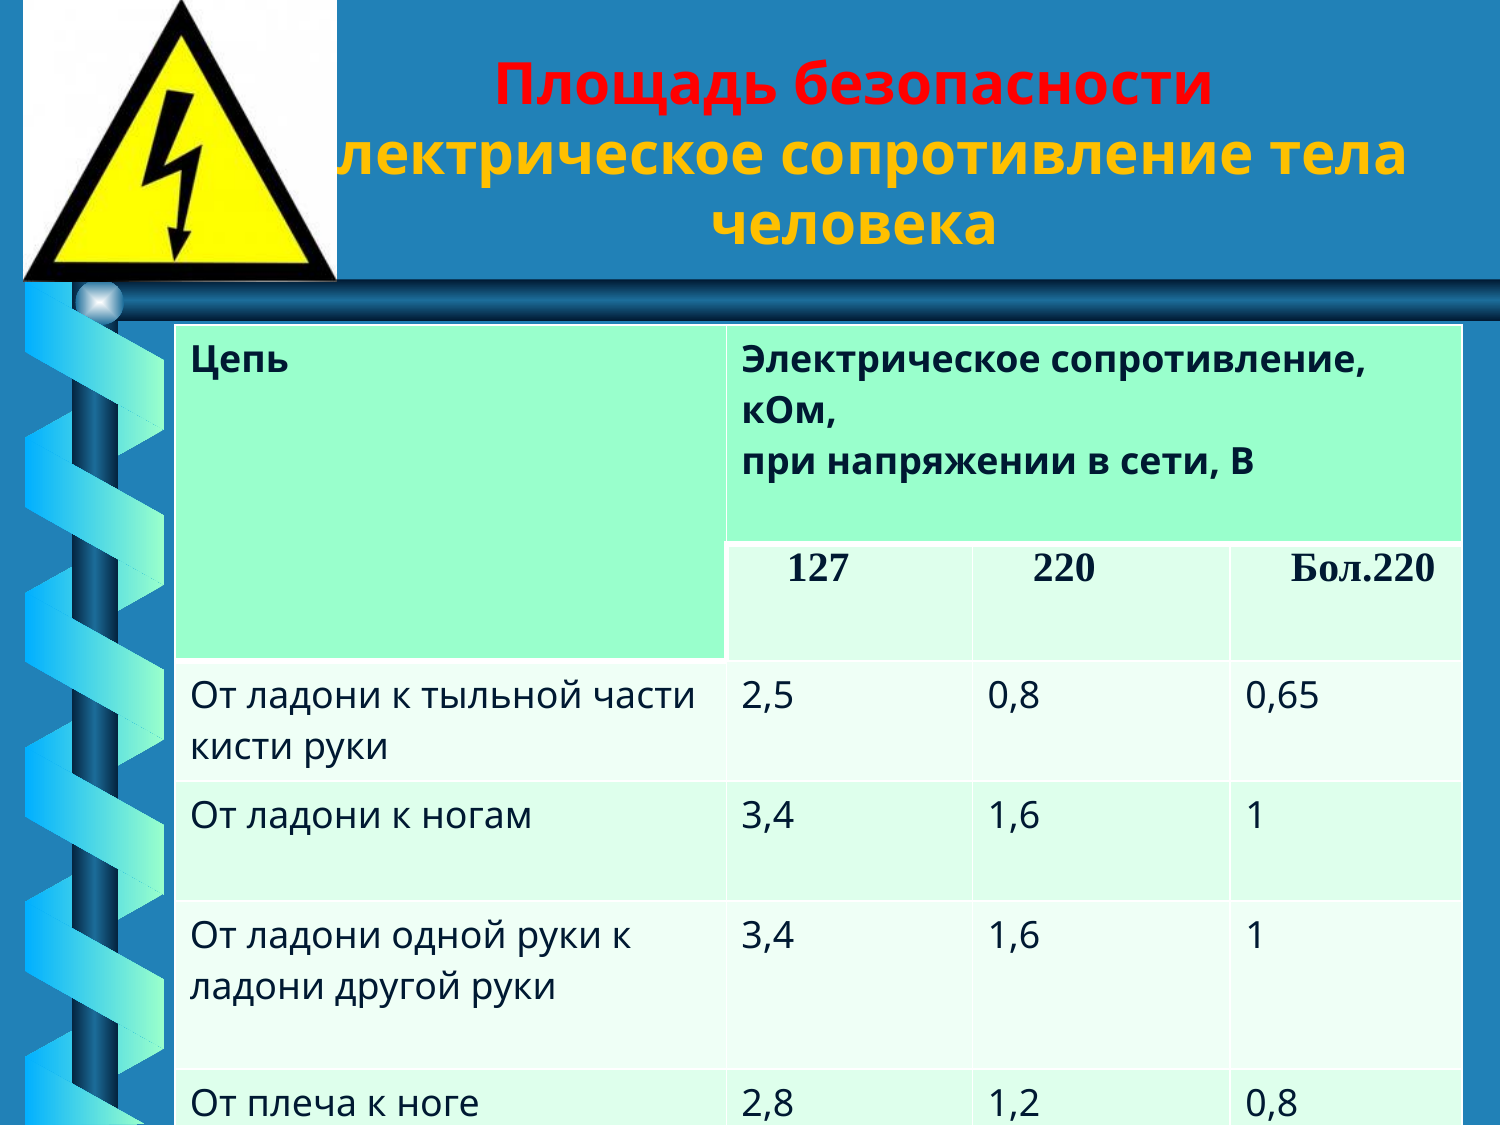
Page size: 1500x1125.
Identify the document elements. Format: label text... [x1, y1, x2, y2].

table_header Электрическое сопротивление, кОм, при напряжении в сети, В [727, 326, 1461, 541]
title Площадь безопасности Электрическое сопротивление тела человека [269, 34, 1440, 324]
table_cell От ладони одной руки к ладони другой руки [176, 902, 726, 1068]
table_cell От плеча к ноге [176, 1070, 726, 1125]
table_cell 3,4 [727, 782, 972, 900]
table_cell Бол.220 [1231, 547, 1461, 660]
table_cell 0,8 [1231, 1070, 1461, 1125]
table_cell 1 [1231, 902, 1461, 1068]
table_cell 127 [729, 547, 972, 660]
table_cell 1,2 [973, 1070, 1229, 1125]
picture [23, 0, 337, 282]
table_cell 0,65 [1231, 662, 1461, 780]
table_cell От ладони к тыльной части кисти руки [176, 664, 726, 780]
table_cell 0,8 [973, 662, 1229, 780]
table_cell 2,5 [727, 662, 972, 780]
table_cell 220 [973, 547, 1229, 660]
table_cell 1,6 [973, 902, 1229, 1068]
table_cell От ладони к ногам [176, 782, 726, 900]
table_cell 3,4 [727, 902, 972, 1068]
table_cell 1 [1231, 782, 1461, 900]
table_cell 1,6 [973, 782, 1229, 900]
table_cell 2,8 [727, 1070, 972, 1125]
table_header Цепь [176, 326, 726, 658]
